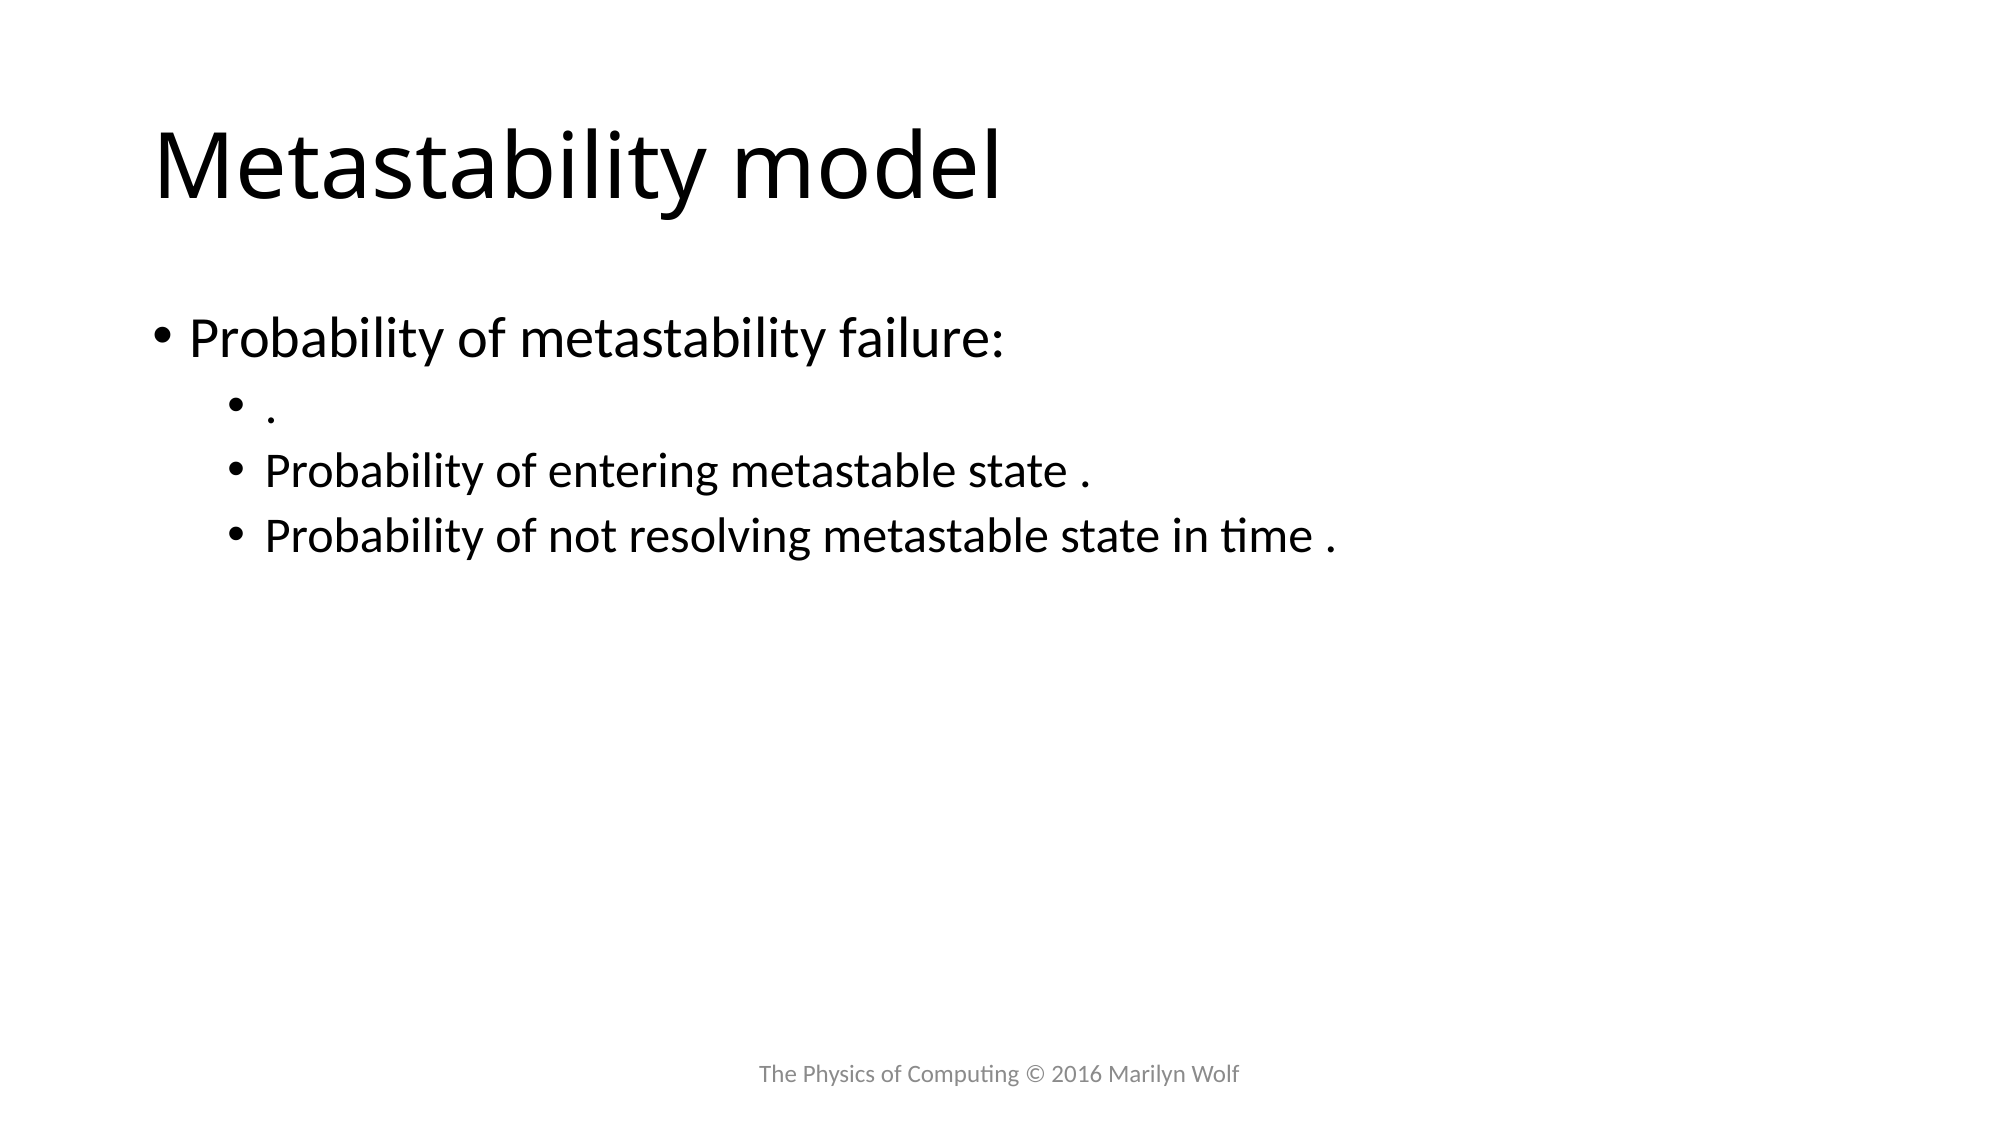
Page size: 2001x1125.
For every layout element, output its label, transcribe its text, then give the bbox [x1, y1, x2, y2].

title Metastability model [137, 59, 1863, 278]
footer The Physics of Computing © 2016 Marilyn Wolf [662, 1042, 1338, 1103]
